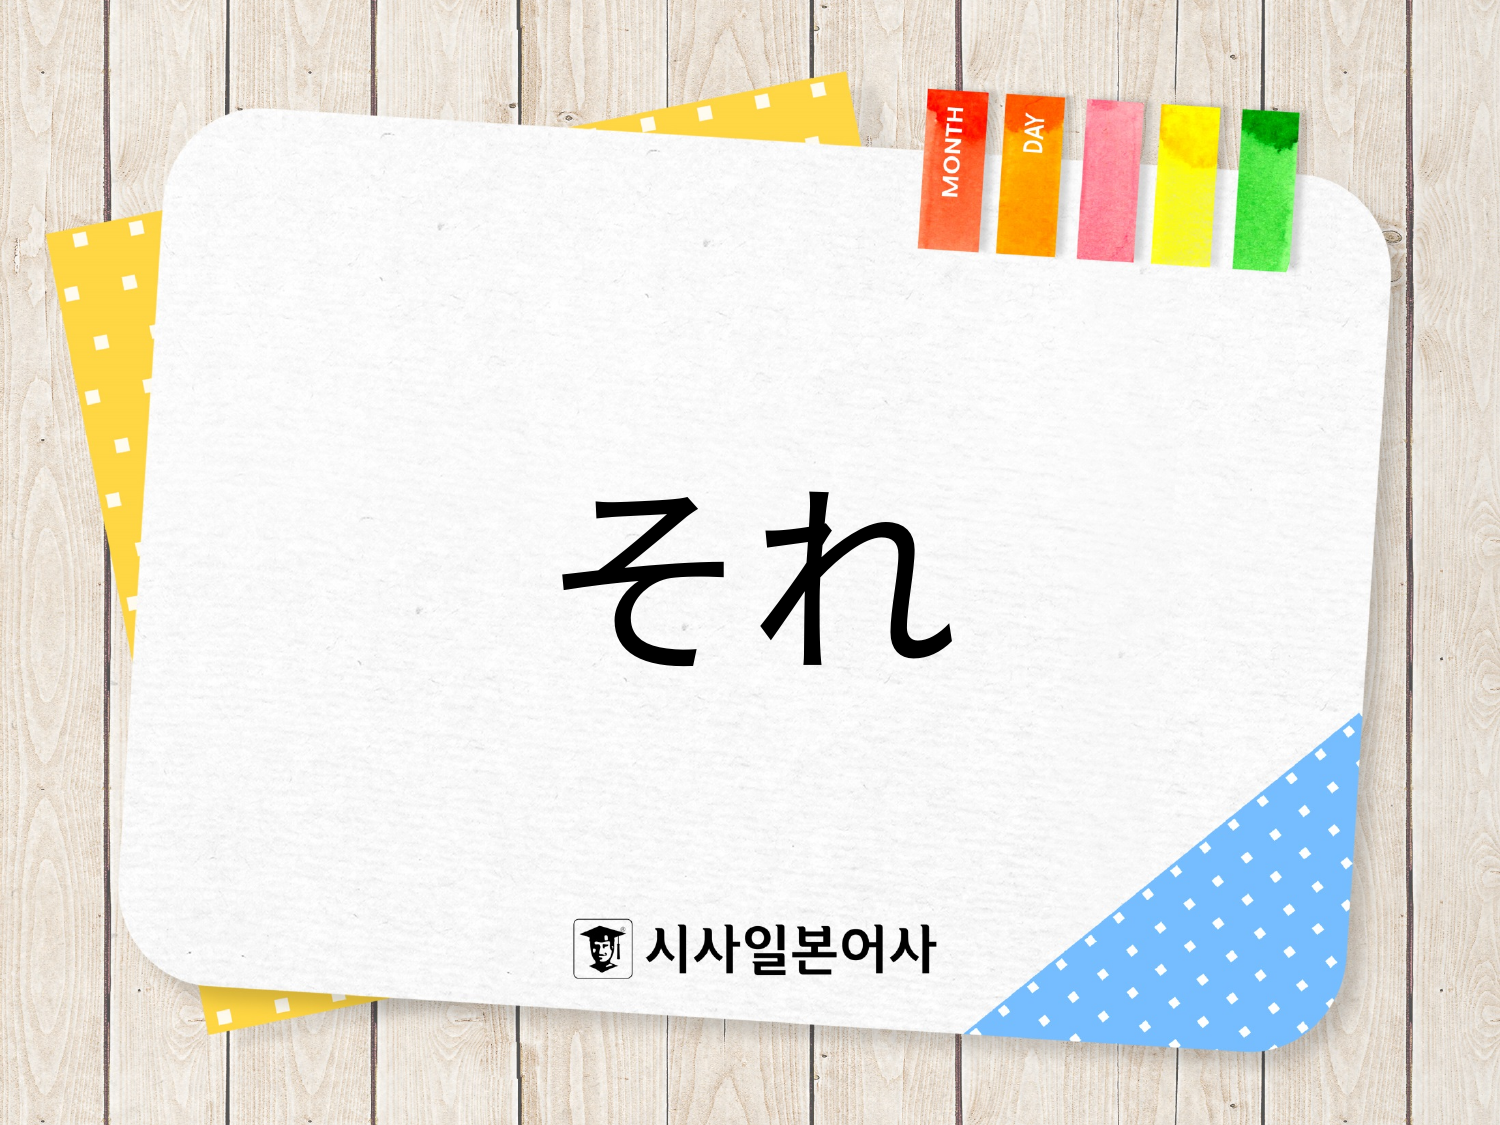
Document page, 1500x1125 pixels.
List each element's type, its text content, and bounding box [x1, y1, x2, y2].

title それ [75, 338, 1425, 811]
picture [0, 0, 1500, 1125]
